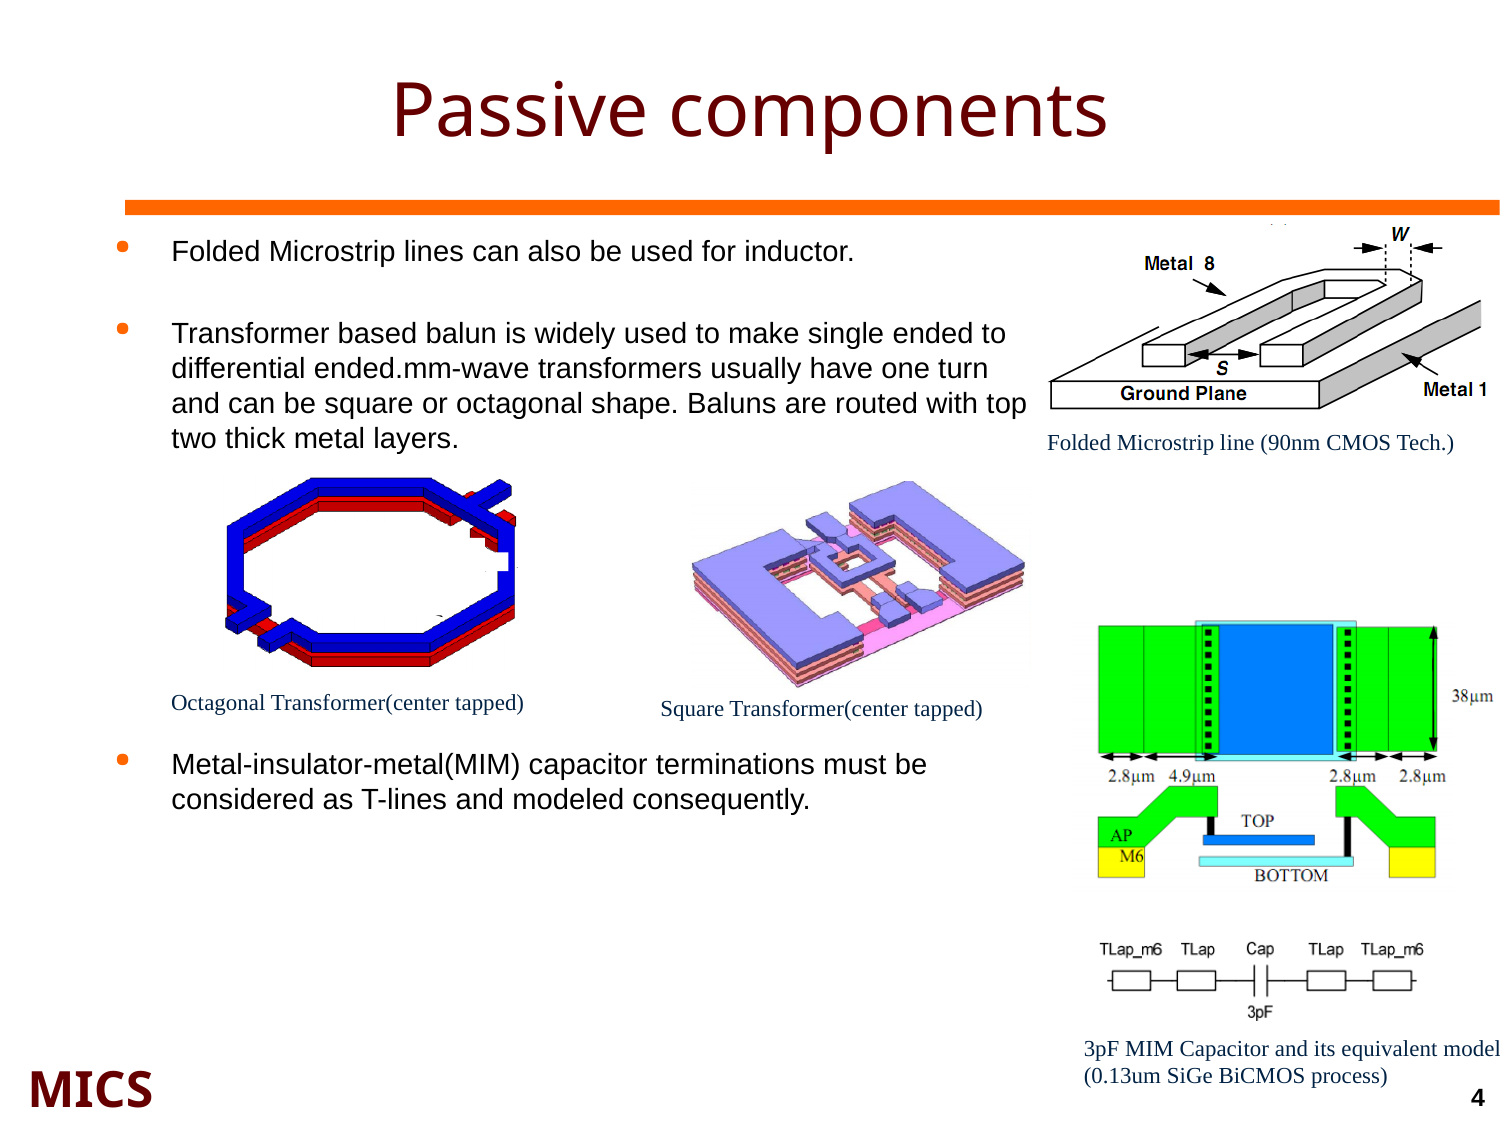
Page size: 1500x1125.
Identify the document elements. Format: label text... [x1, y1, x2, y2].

picture [1030, 224, 1488, 415]
text_box Octagonal Transformer(center tapped) [156, 680, 541, 723]
picture [673, 481, 1032, 692]
picture [1070, 605, 1500, 1023]
text_box 3pF MIM Capacitor and its equivalent model (0.13um SiGe BiCMOS process) [1069, 1028, 1500, 1096]
text_box Folded Microstrip line (90nm CMOS Tech.) [1032, 424, 1470, 463]
text_box Square Transformer(center tapped) [645, 685, 999, 728]
slide_number 4 [1425, 1096, 1500, 1125]
picture [210, 454, 565, 672]
list Folded Microstrip lines can also be used for inductor. Transformer based balun is widely used to make single ended to differential ended.mm-wave transformers usually have one turn and can be square or octagonal shape. Baluns are routed with top two thick metal layers. Metal-insulator-metal(MIM) capacitor terminations must be considered as T-lines and modeled consequently. [99, 224, 1051, 901]
title Passive components [112, 12, 1388, 201]
